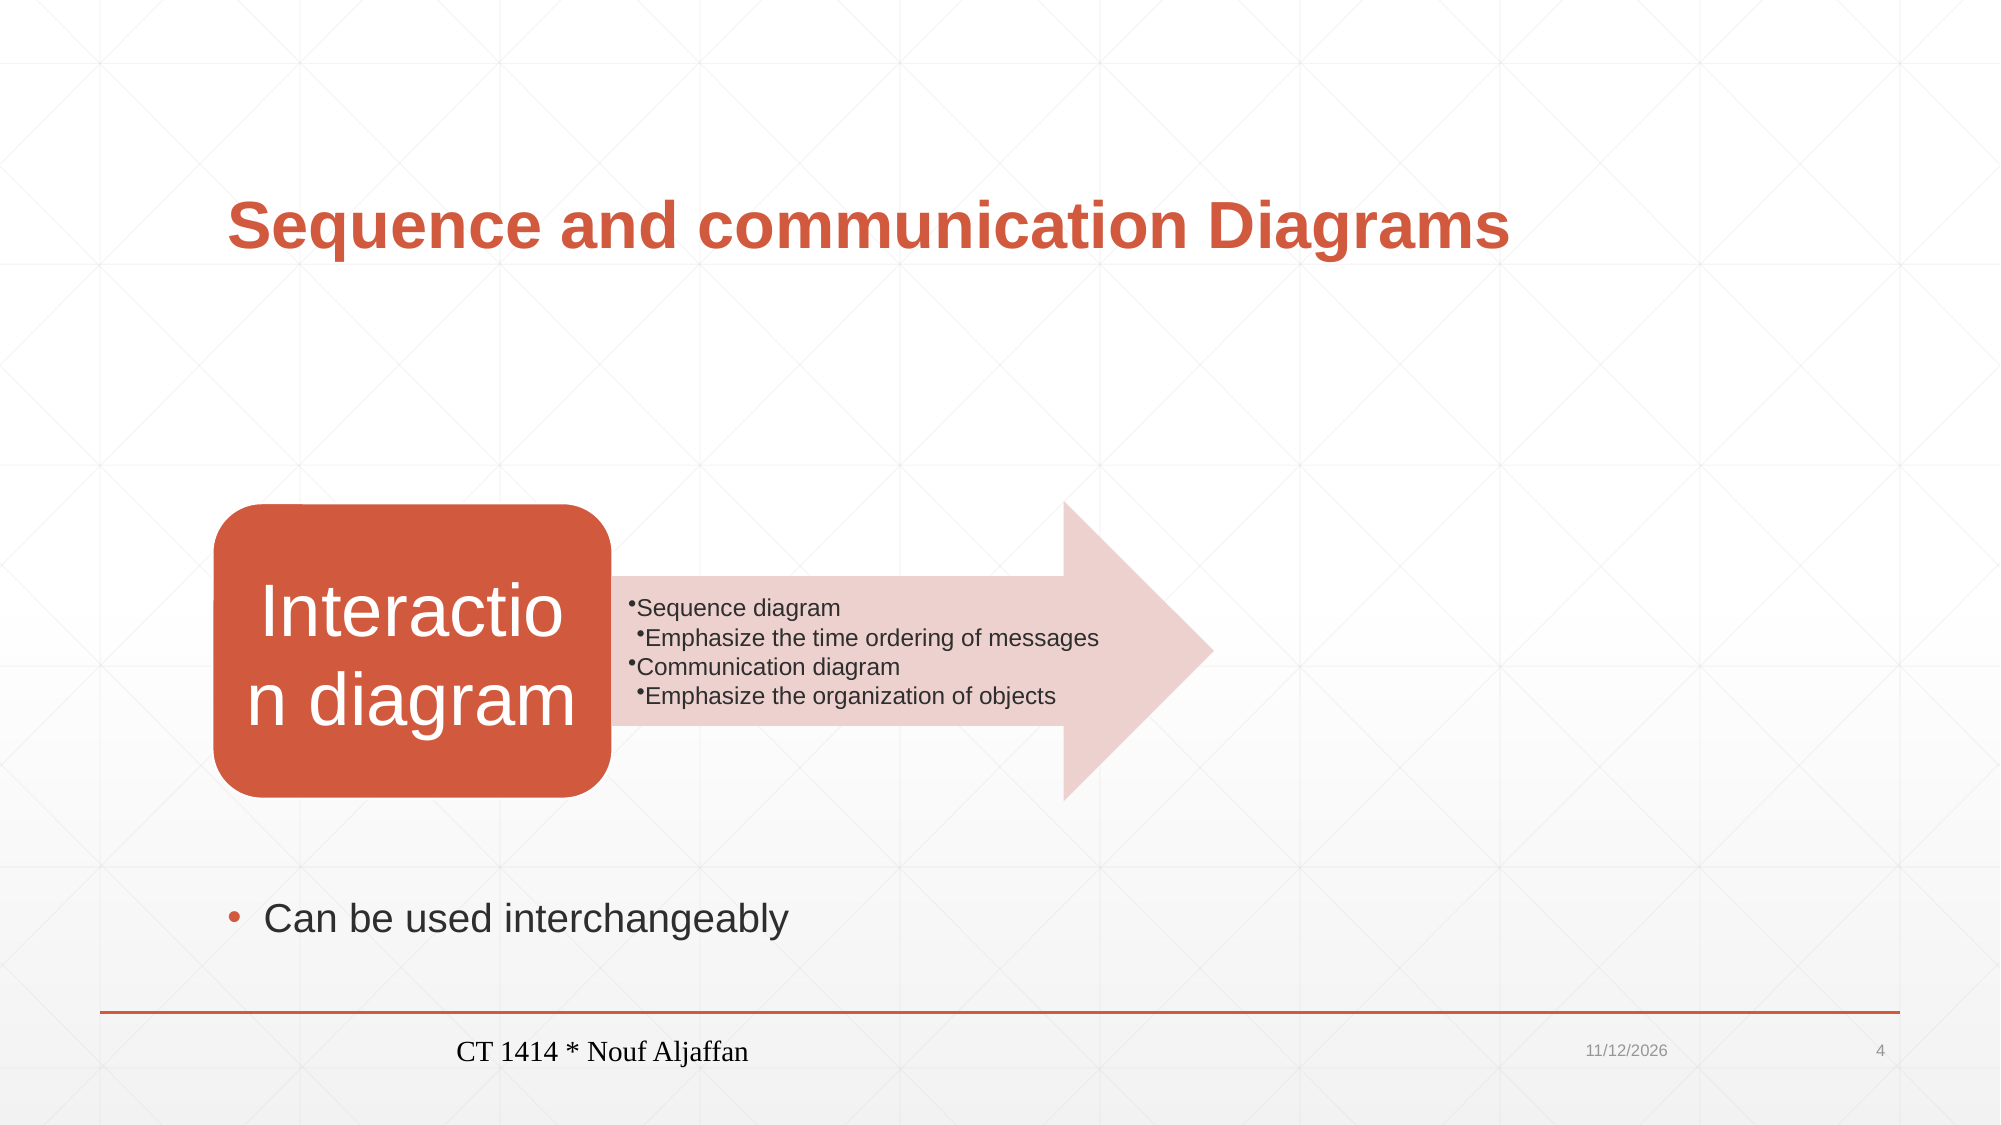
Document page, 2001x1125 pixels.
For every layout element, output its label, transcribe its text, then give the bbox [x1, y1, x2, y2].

title Sequence and communication Diagrams [212, 82, 1788, 271]
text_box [212, 503, 1213, 799]
slide_number 4 [1749, 1031, 1901, 1069]
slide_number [1524, 1031, 1684, 1069]
list Can be used interchangeably [212, 324, 1788, 950]
footer CT 1414 * Nouf Aljaffan [99, 1031, 1106, 1069]
